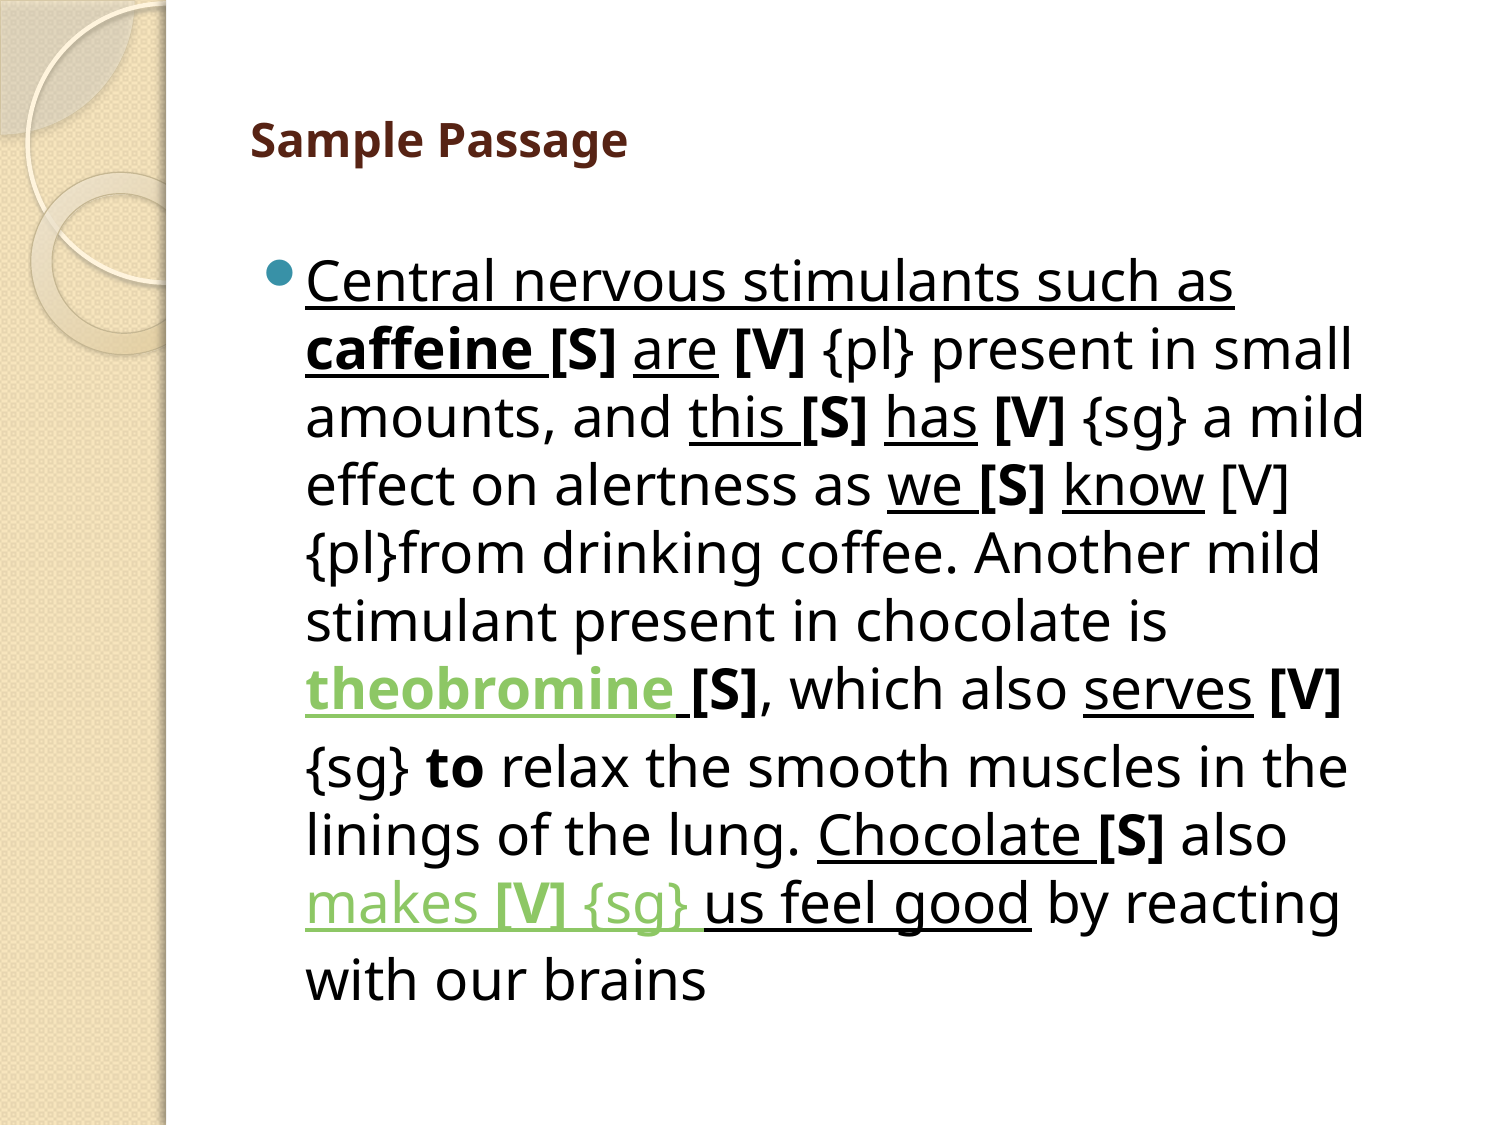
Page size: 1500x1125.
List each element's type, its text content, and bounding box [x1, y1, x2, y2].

title Sample Passage [235, 45, 1466, 233]
list Central nervous stimulants such as caffeine [S] are [V] {pl} present in small amounts, and this [S] has [V] {sg} a mild effect on alertness as we [S] know [V]{pl}from drinking coffee. Another mild stimulant present in chocolate is theobromine [S], which also serves [V] {sg} to relax the smooth muscles in the linings of the lung. Chocolate [S] also makes [V] {sg} us feel good by reacting with our brains [235, 237, 1466, 1025]
